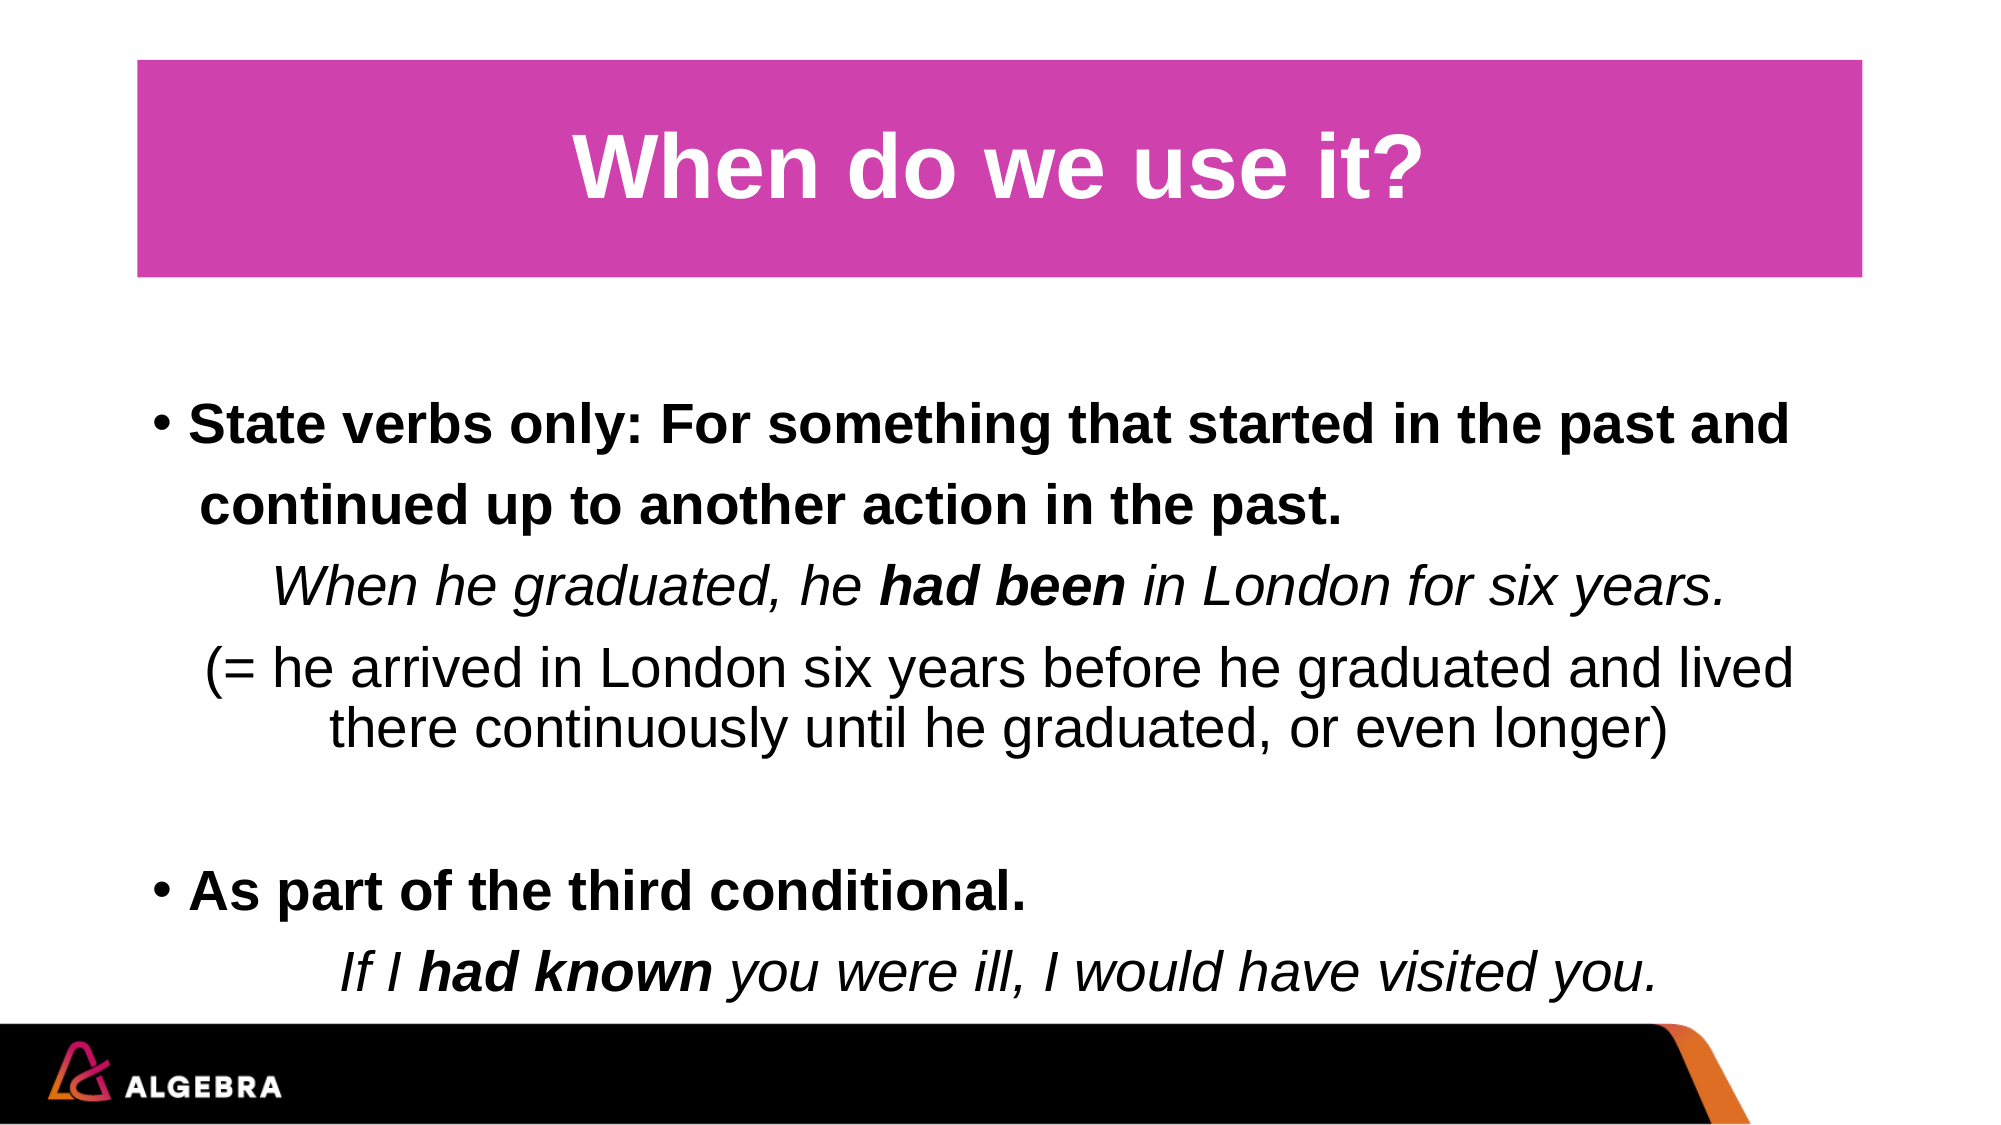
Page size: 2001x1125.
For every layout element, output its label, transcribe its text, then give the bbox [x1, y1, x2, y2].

picture [0, 1023, 1958, 1125]
list State verbs only: For something that started in the past and continued up to another action in the past. When he graduated, he had been in London for six years. (= he arrived in London six years before he graduated and lived there continuously until he graduated, or even longer) As part of the third conditional. If I had known you were ill, I would have visited you. [137, 299, 1863, 1014]
title When do we use it? [137, 59, 1863, 278]
